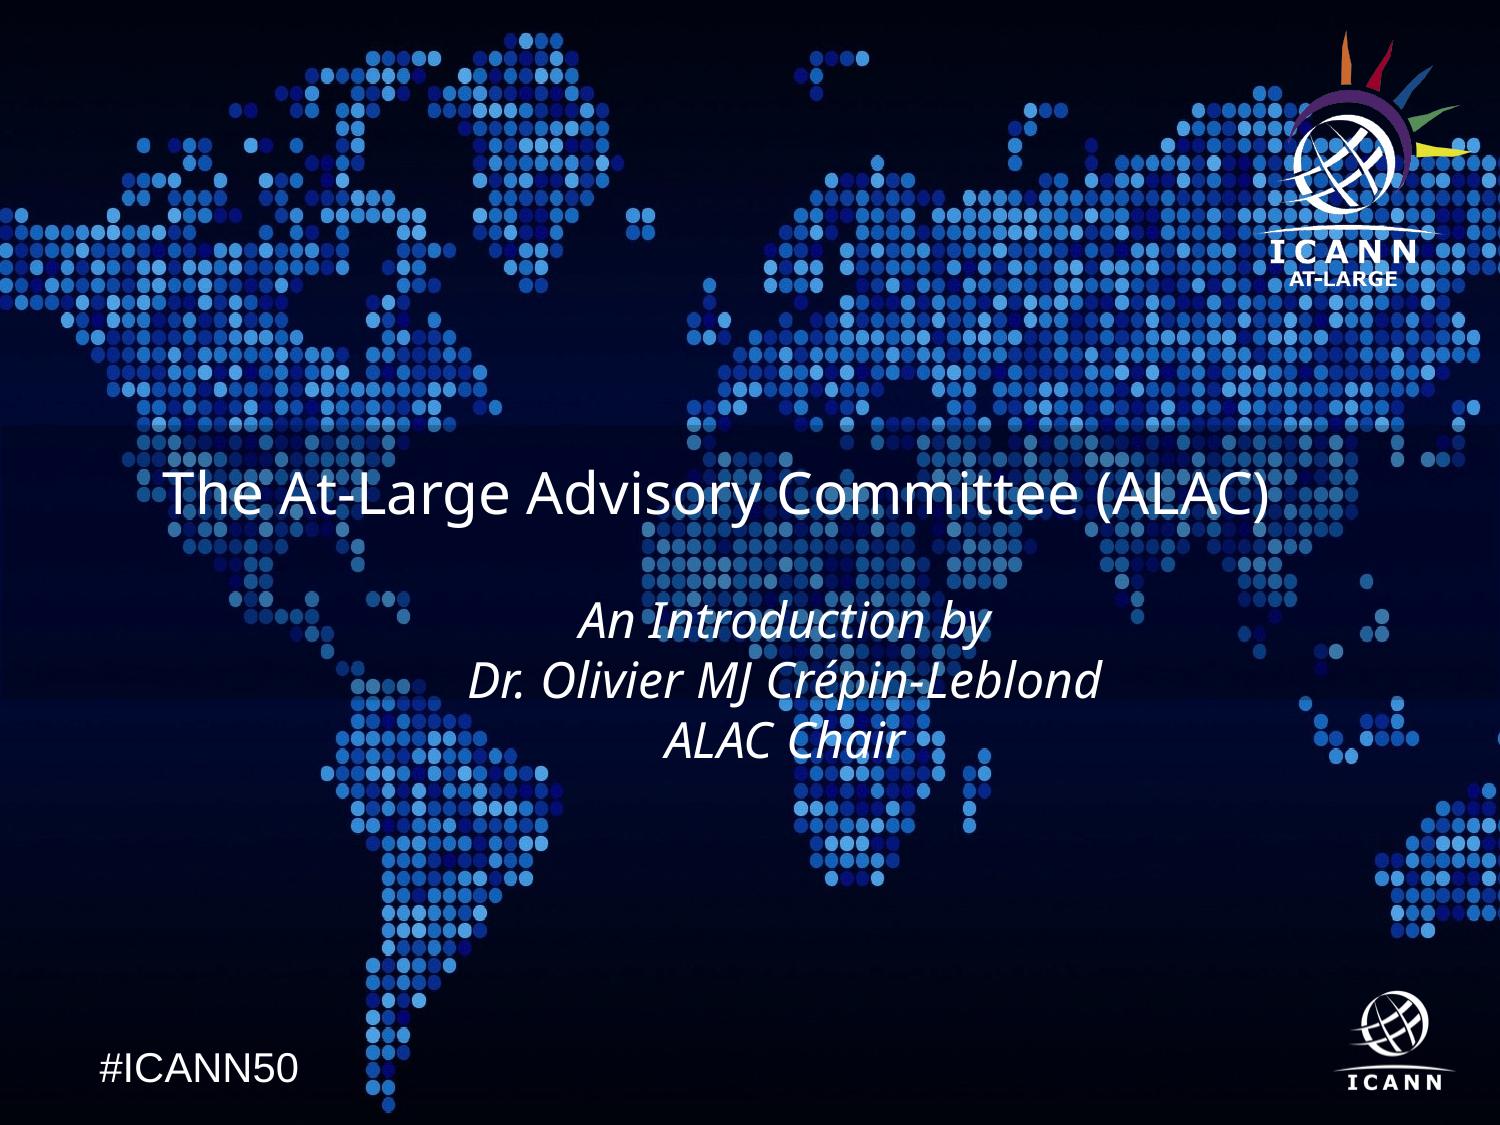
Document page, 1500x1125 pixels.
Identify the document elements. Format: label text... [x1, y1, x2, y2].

text_box The At-Large Advisory Committee (ALAC) [147, 292, 1423, 534]
text_box An Introduction by Dr. Olivier MJ Crépin-Leblond ALAC Chair [260, 580, 1311, 916]
picture [0, 0, 1500, 1125]
